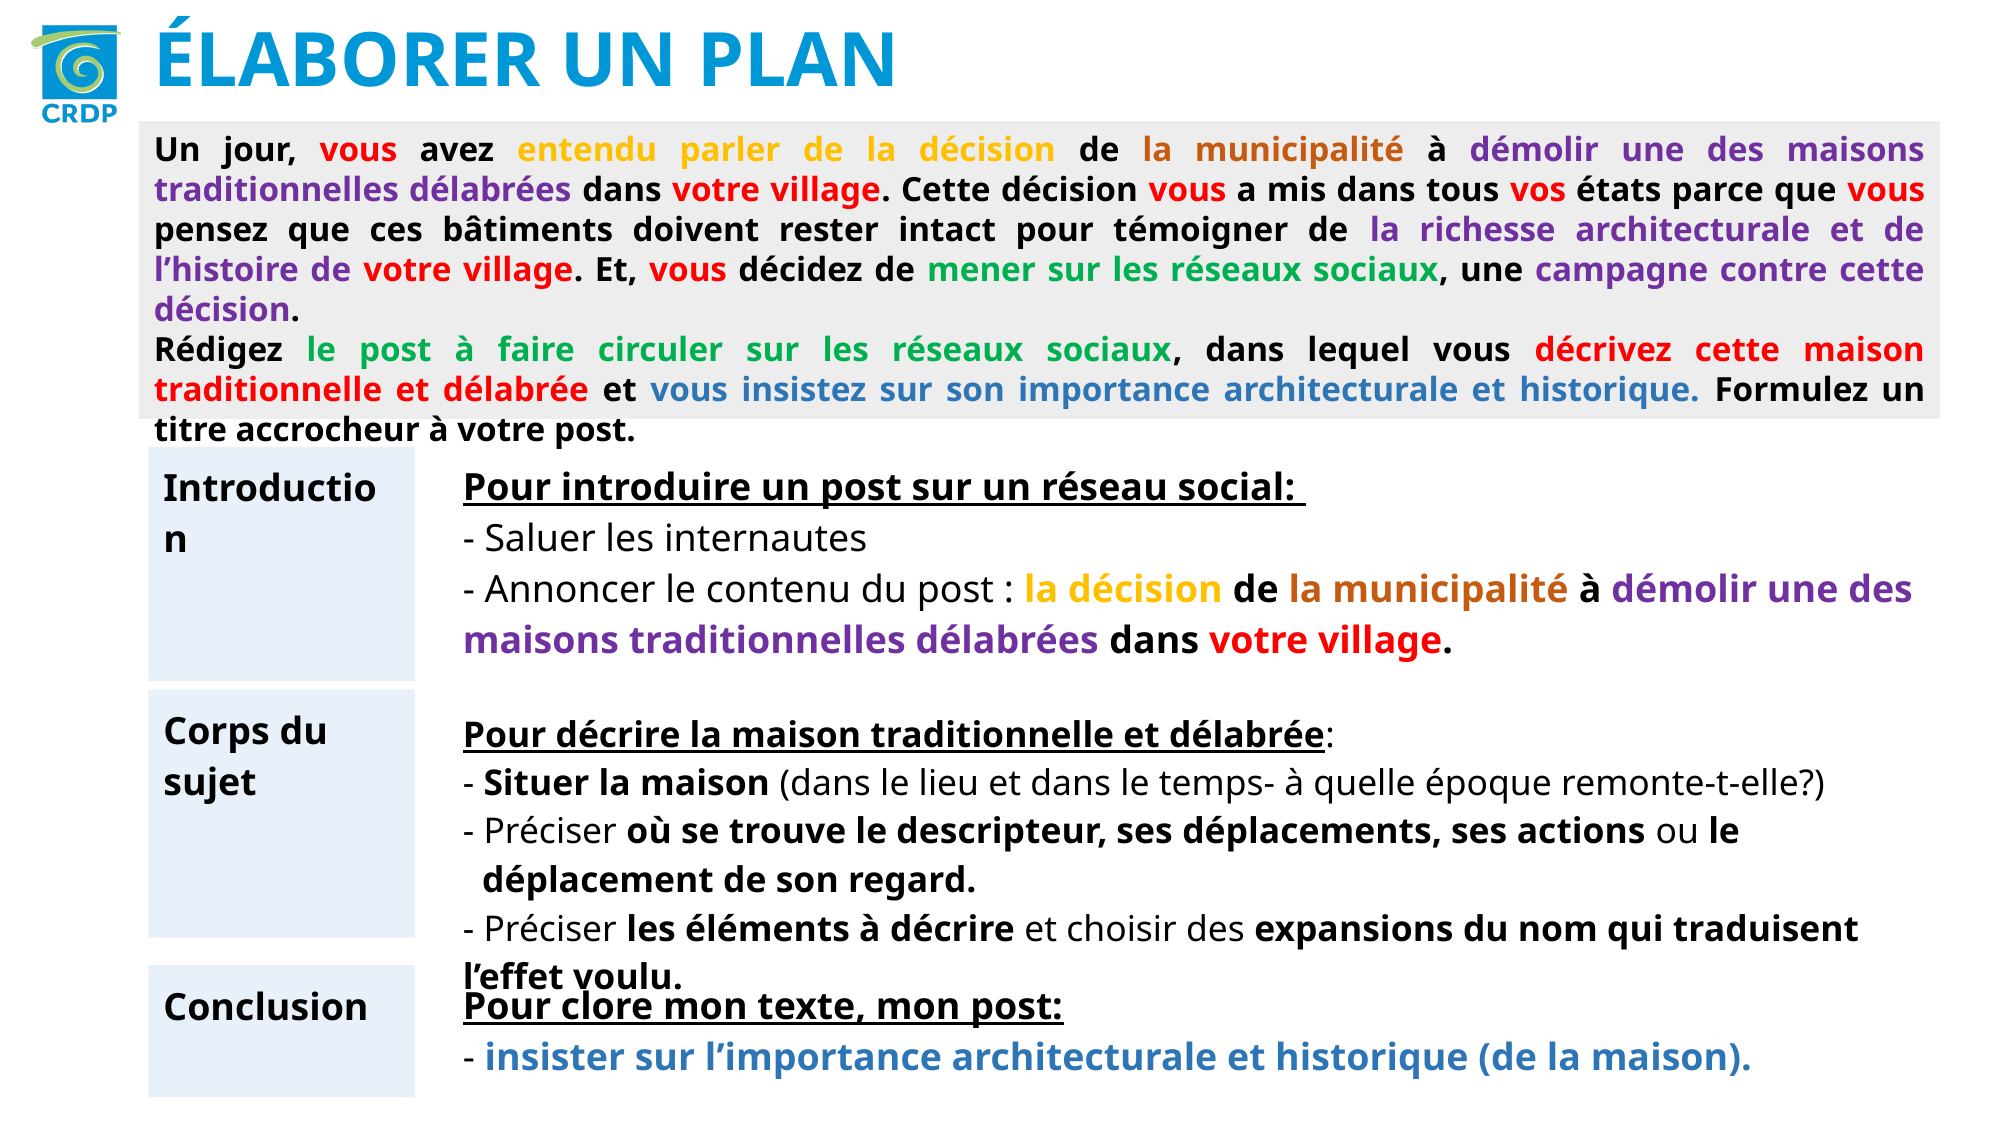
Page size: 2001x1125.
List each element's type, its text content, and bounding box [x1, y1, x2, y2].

table_header Pour décrire la maison traditionnelle et délabrée: - Situer la maison (dans le lieu et dans le temps- à quelle époque remonte-t-elle?) - Préciser où se trouve le descripteur, ses déplacements, ses actions ou le déplacement de son regard. - Préciser les éléments à décrire et choisir des expansions du nom qui traduisent l’effet voulu. [448, 693, 1966, 964]
table_header Pour clore mon texte, mon post: - insister sur l’importance architecturale et historique (de la maison). [448, 964, 1966, 1096]
picture [86, 108, 94, 118]
table_header Introduction [148, 447, 415, 681]
table_header Conclusion [148, 965, 415, 1097]
text_box ÉLABORER UN PLAN [138, 9, 1899, 103]
table_header Corps du sujet [148, 690, 415, 938]
table_header Pour introduire un post sur un réseau social: - Saluer les internautes - Annoncer le contenu du post : la décision de la municipalité à démolir une des maisons traditionnelles délabrées dans votre village. [448, 449, 1966, 676]
text_box Un jour, vous avez entendu parler de la décision de la municipalité à démolir une des maisons traditionnelles délabrées dans votre village. Cette décision vous a mis dans tous vos états parce que vous pensez que ces bâtiments doivent rester intact pour témoigner de la richesse architecturale et de l’histoire de votre village. Et, vous décidez de mener sur les réseaux sociaux, une campagne contre cette décision. Rédigez le post à faire circuler sur les réseaux sociaux, dans lequel vous décrivez cette maison traditionnelle et délabrée et vous insistez sur son importance architecturale et historique. Formulez un titre accrocheur à votre post. [138, 121, 1941, 419]
picture [31, 25, 121, 123]
